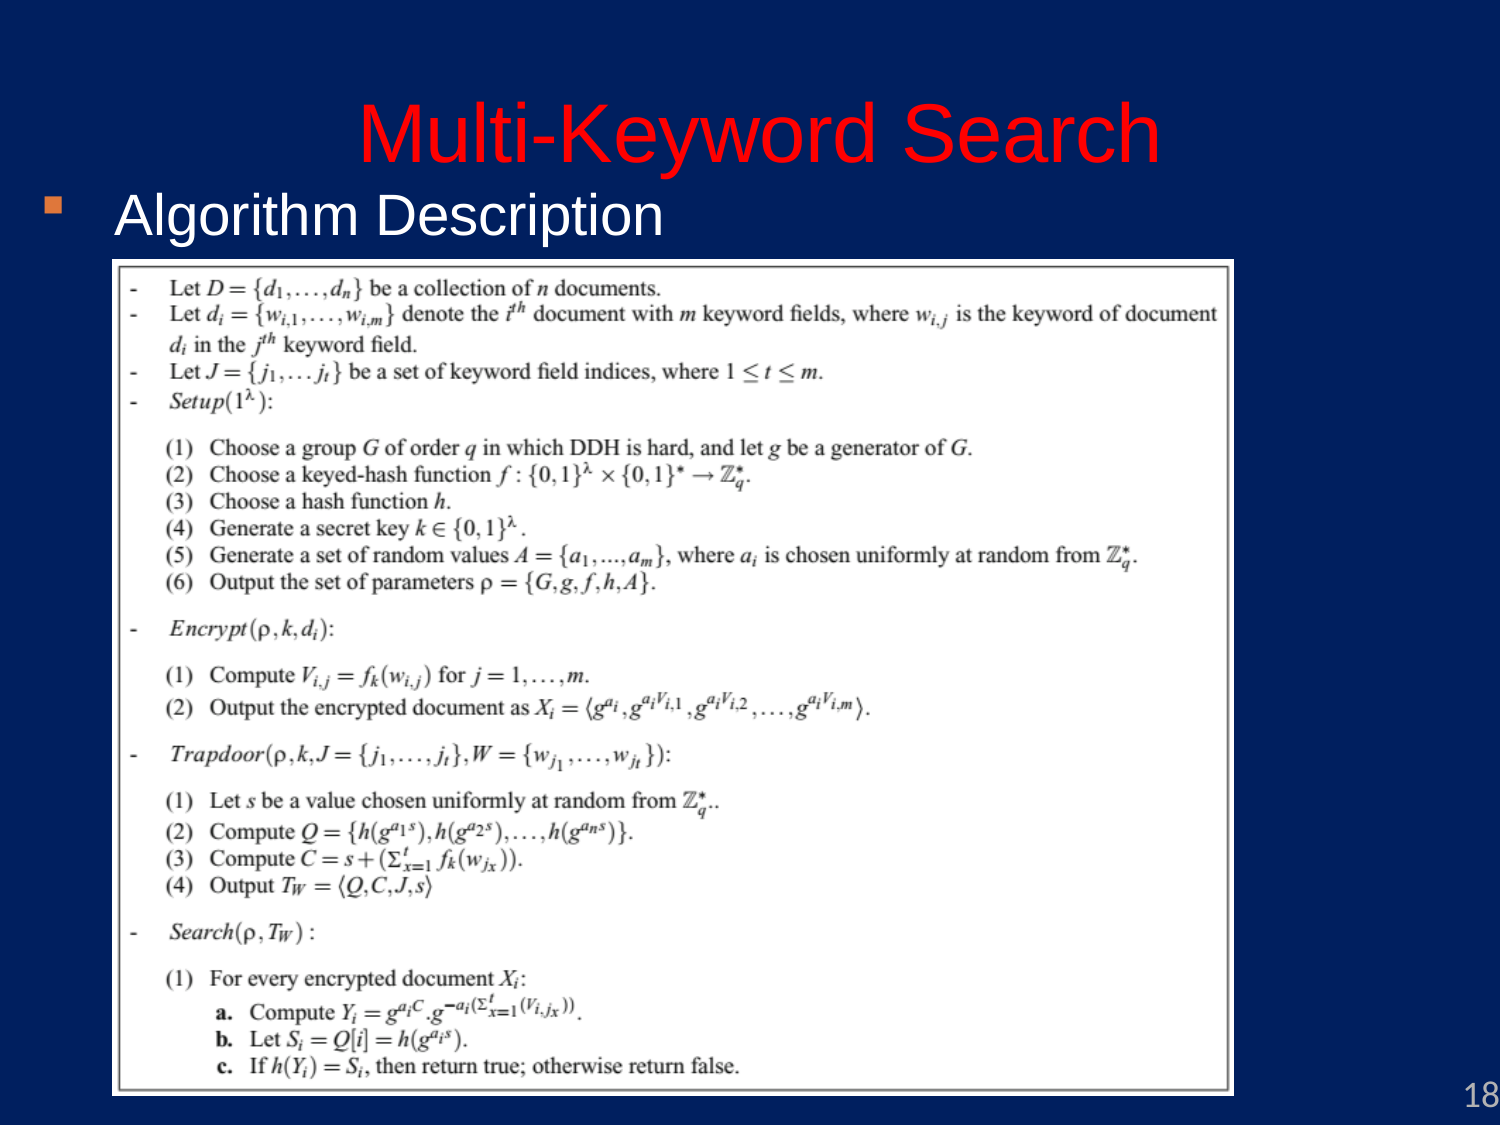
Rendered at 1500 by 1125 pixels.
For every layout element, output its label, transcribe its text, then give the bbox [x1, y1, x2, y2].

text_box Algorithm Description [37, 177, 1313, 248]
slide_number 18 [1437, 1069, 1500, 1125]
title Multi-Keyword Search [44, 53, 1456, 267]
picture [112, 259, 1234, 1096]
